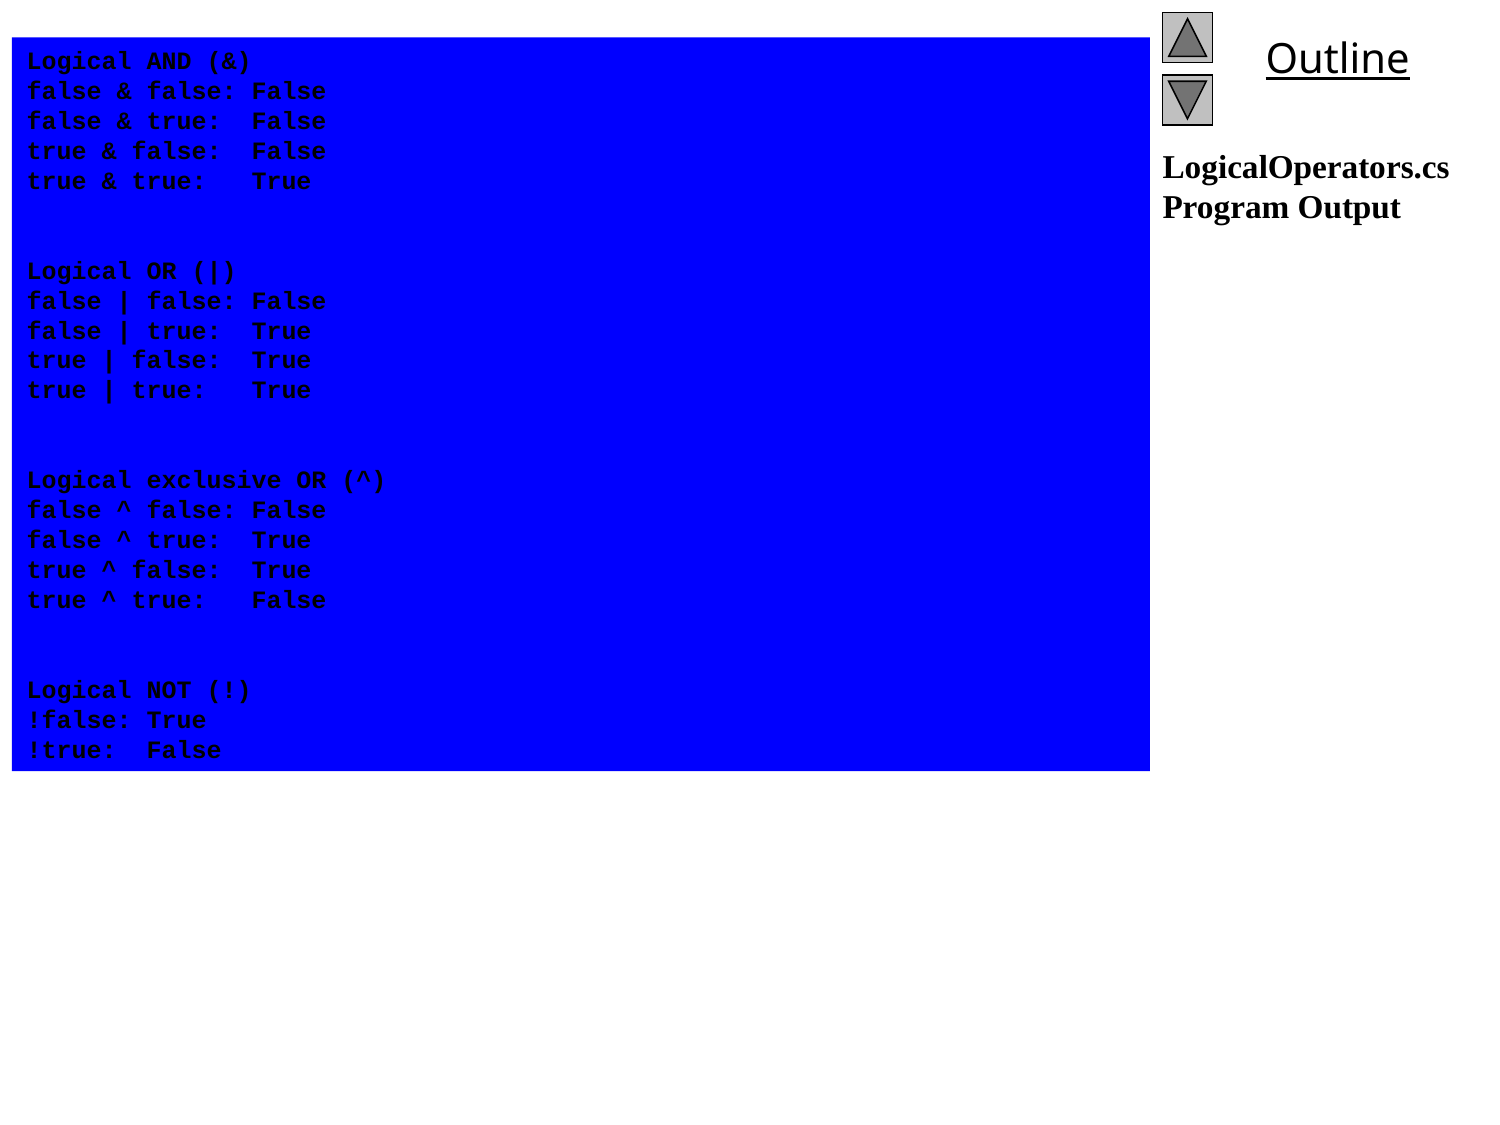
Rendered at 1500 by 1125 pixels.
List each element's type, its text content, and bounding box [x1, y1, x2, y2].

title LogicalOperators.cs Program Output [1162, 137, 1500, 1038]
text_box Logical AND (&) false & false: False false & true: False true & false: False true & true: True Logical OR (|) false | false: False false | true: True true | false: True true | true: True Logical exclusive OR (^) false ^ false: False false ^ true: True true ^ false: True true ^ true: False Logical NOT (!) !false: True !true: False [11, 37, 1150, 772]
